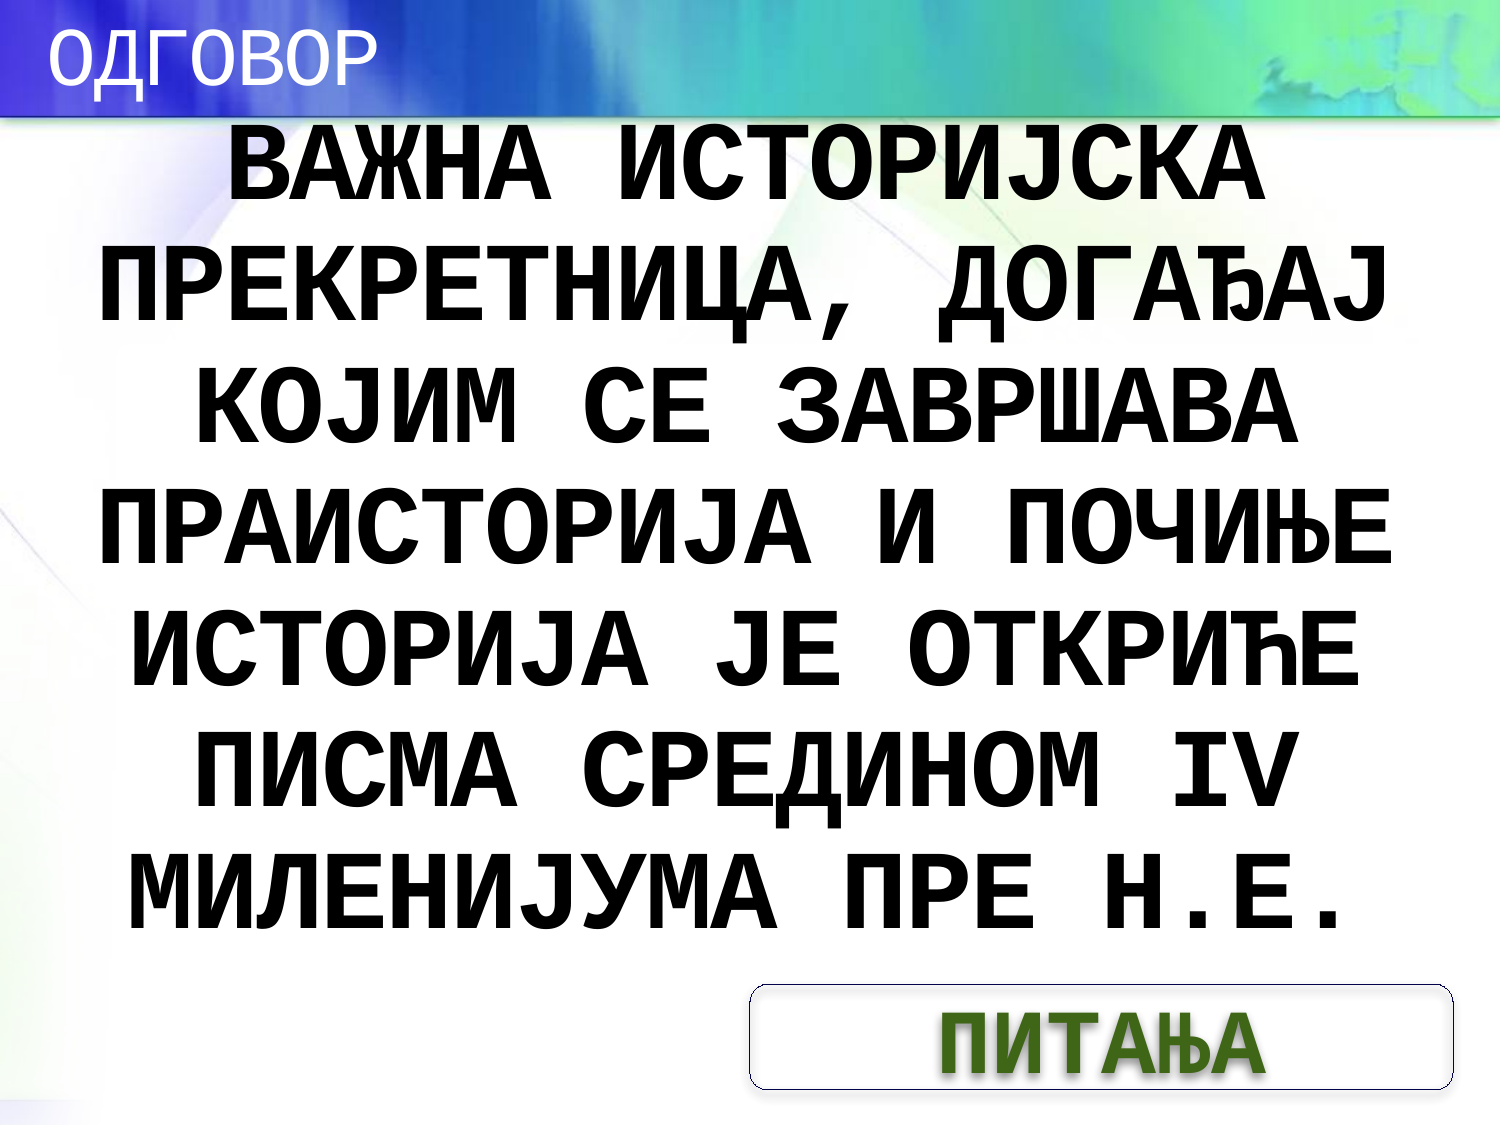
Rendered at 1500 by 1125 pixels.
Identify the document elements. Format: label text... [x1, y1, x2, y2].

text_box ОДГОВОР [46, 0, 774, 118]
picture [0, 0, 1500, 1125]
title ВАЖНА ИСТОРИЈСКА ПРЕКРЕТНИЦА, ДОГАЂАЈ КОЈИМ СЕ ЗАВРШАВА ПРАИСТОРИЈА И ПОЧИЊЕ ИСТОРИЈА ЈЕ ОТКРИЋЕ ПИСМА СРЕДИНОМ IV МИЛЕНИЈУМА ПРЕ Н.Е. [58, 140, 1430, 914]
text_box ПИТАЊА [749, 984, 1454, 1090]
